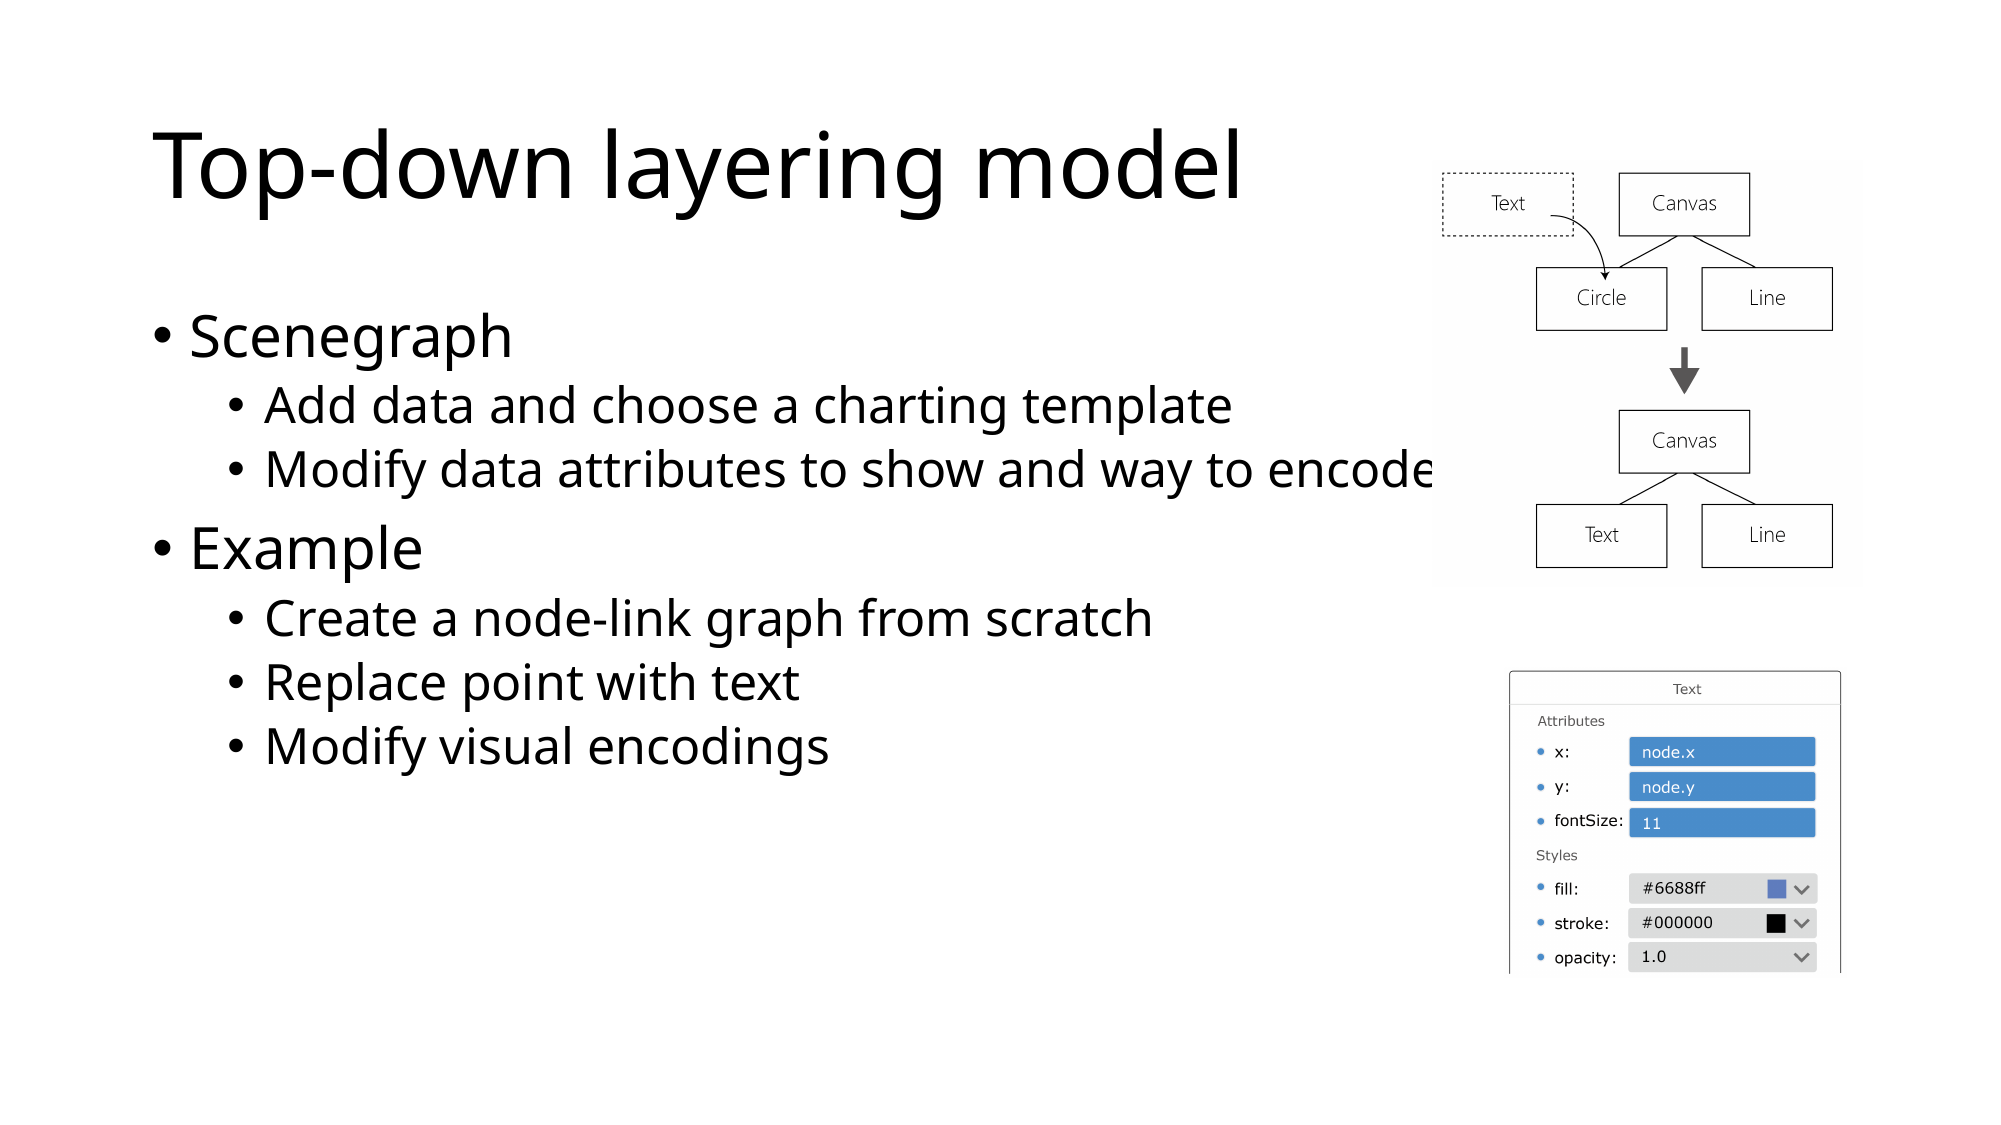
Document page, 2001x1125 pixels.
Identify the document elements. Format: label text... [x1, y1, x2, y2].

title Top-down layering model [137, 59, 1863, 278]
list Scenegraph Add data and choose a charting template Modify data attributes to show and way to encode Example Create a node-link graph from scratch Replace point with text Modify visual encodings [137, 299, 1863, 1014]
picture [1504, 667, 1847, 978]
picture [1432, 160, 1863, 587]
